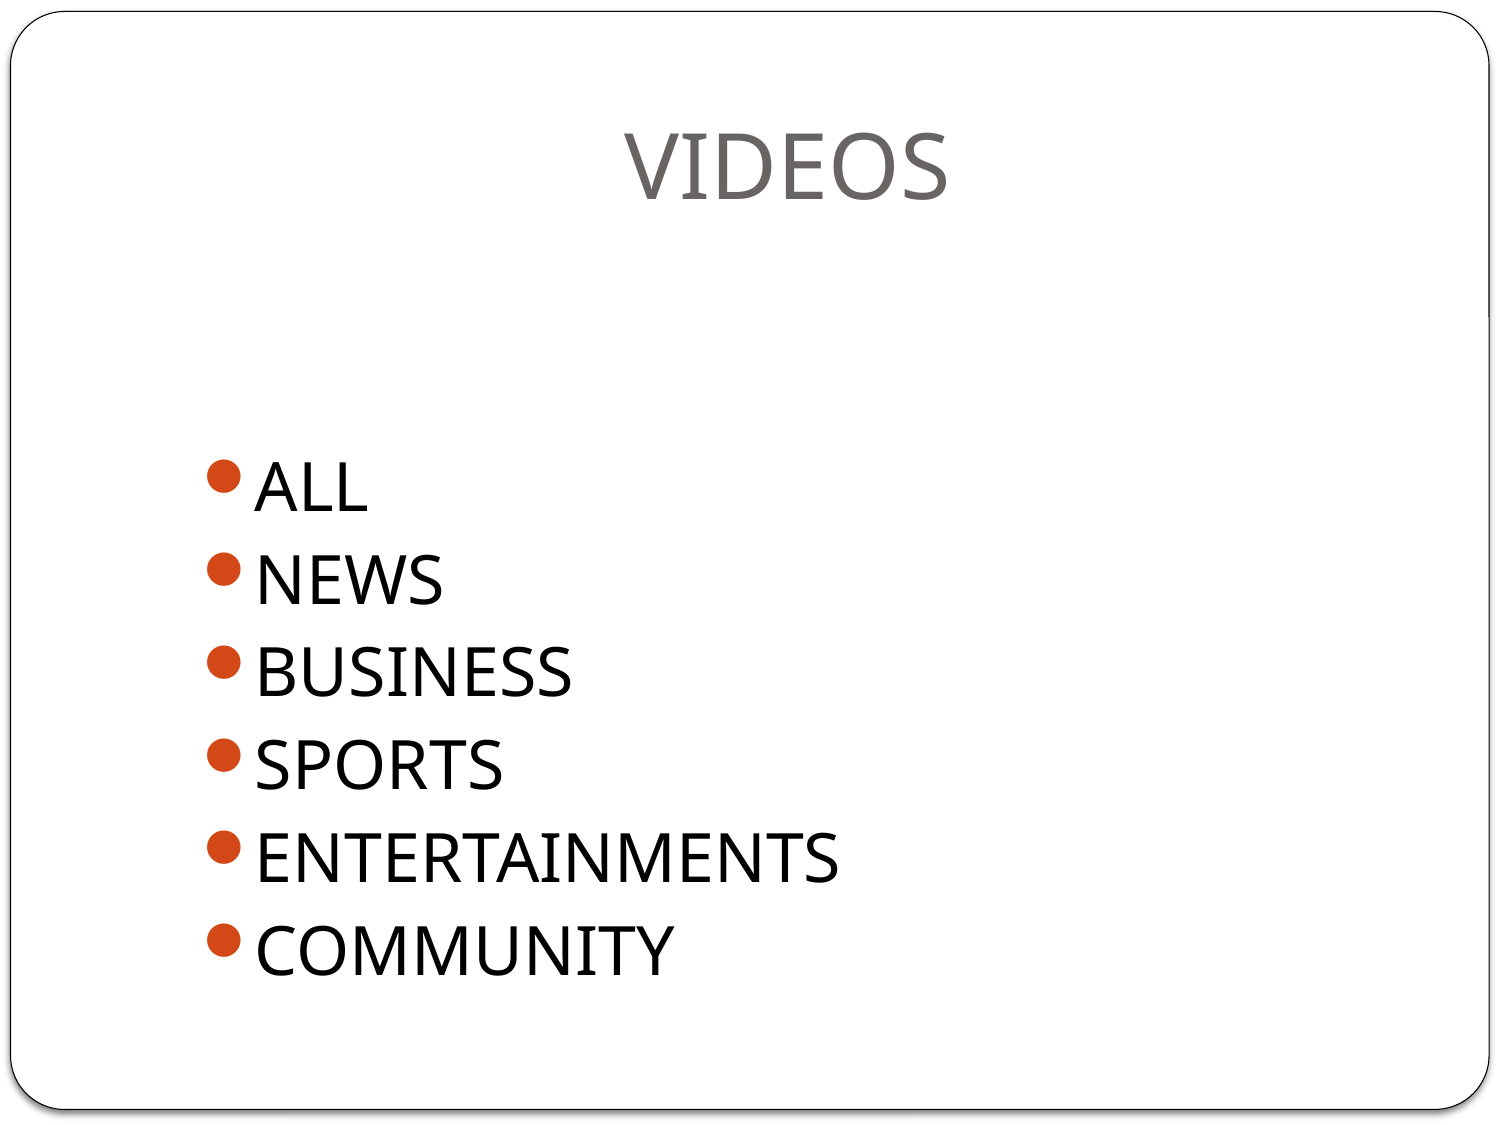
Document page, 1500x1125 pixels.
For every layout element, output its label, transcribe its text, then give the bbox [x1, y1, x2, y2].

list ALL NEWS BUSINESS SPORTS ENTERTAINMENTS COMMUNITY [187, 249, 1388, 1000]
title VIDEOS [150, 45, 1425, 233]
